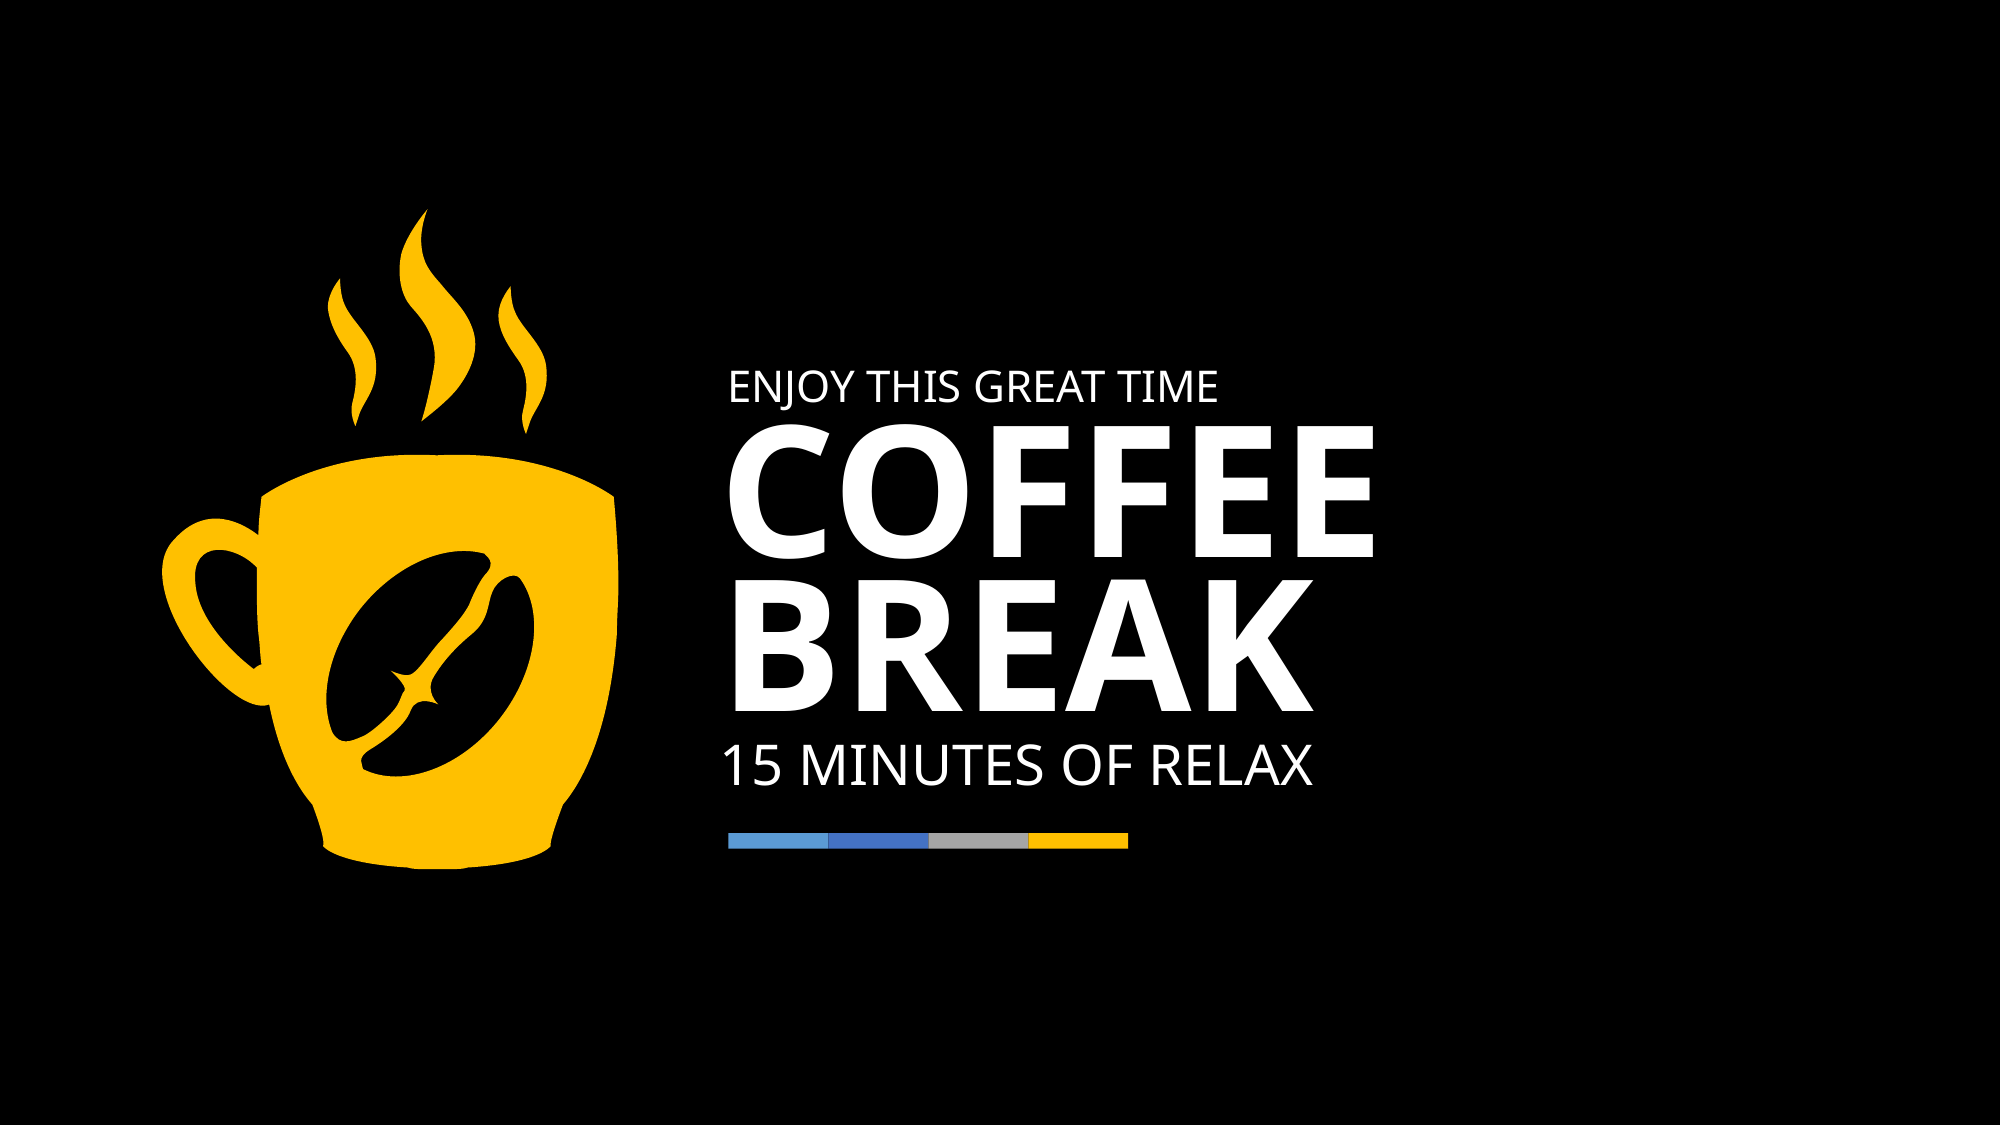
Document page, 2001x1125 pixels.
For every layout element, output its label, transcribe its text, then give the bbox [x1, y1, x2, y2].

text_box ENJOY THIS GREAT TIME [707, 348, 1696, 421]
text_box COFFEE BREAK [699, 424, 1921, 752]
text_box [127, 209, 619, 870]
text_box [728, 832, 1229, 849]
text_box 15 MINUTES OF RELAX [699, 719, 1809, 807]
